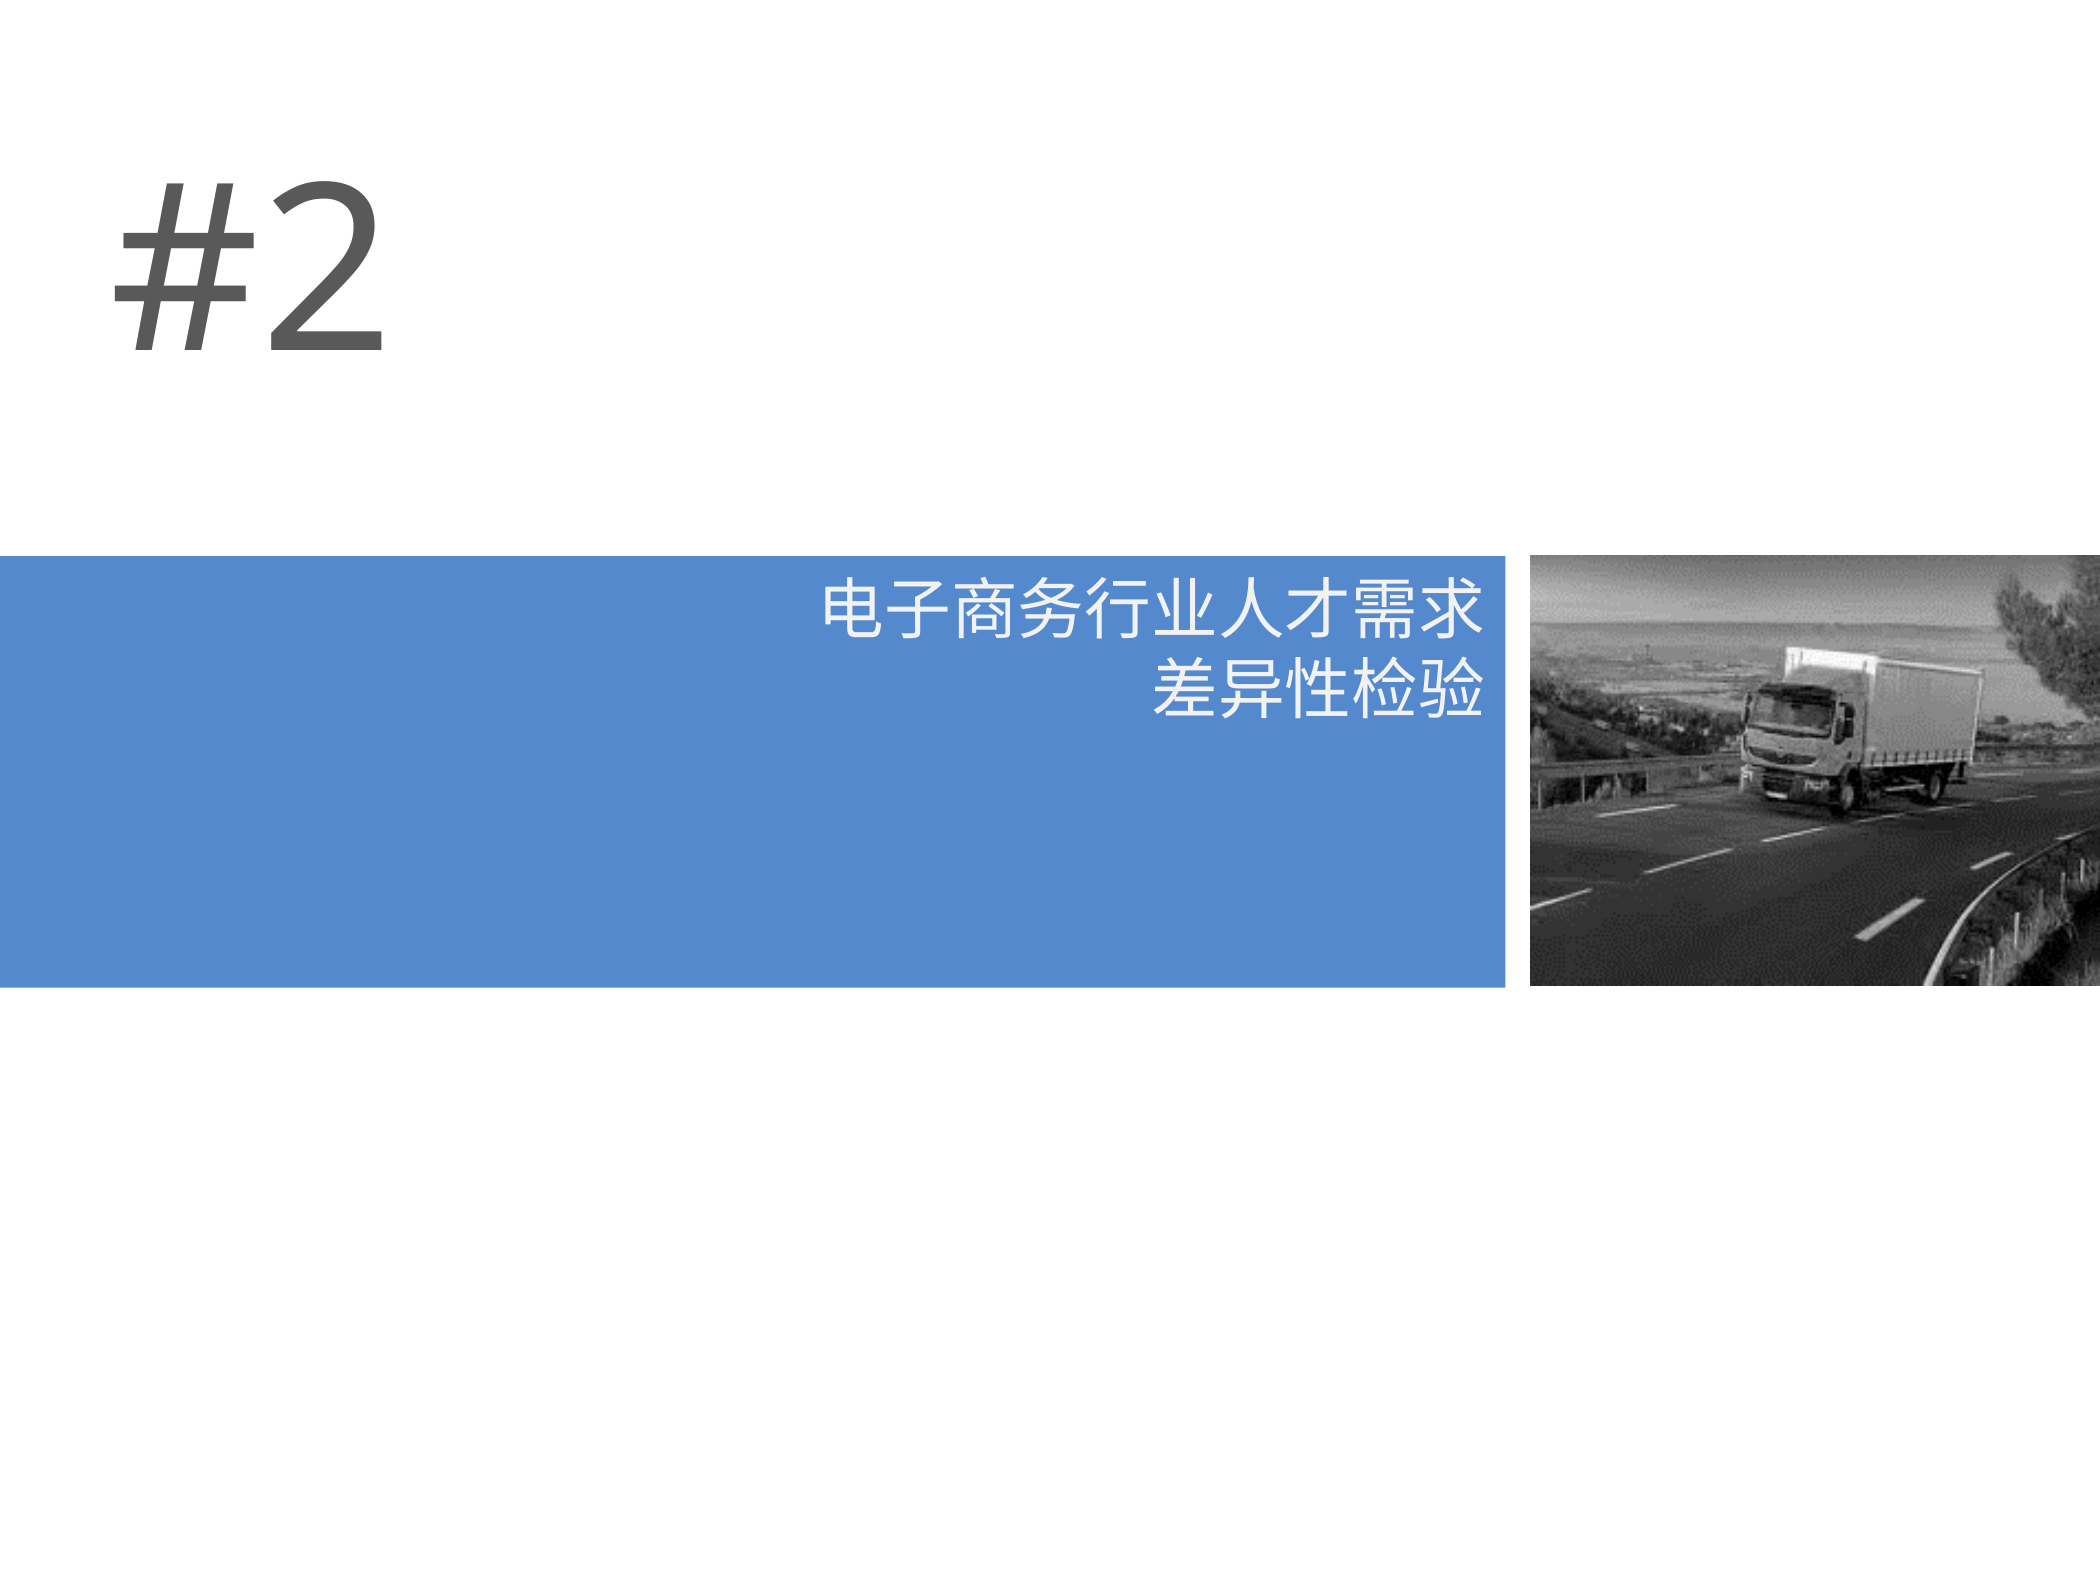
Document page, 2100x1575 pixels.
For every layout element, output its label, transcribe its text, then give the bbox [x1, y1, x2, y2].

picture [1530, 555, 2100, 986]
text_box [0, 737, 1506, 989]
text_box 电子商务行业人才需求 差异性检验 [0, 555, 1507, 737]
text_box #2 [88, 106, 415, 408]
